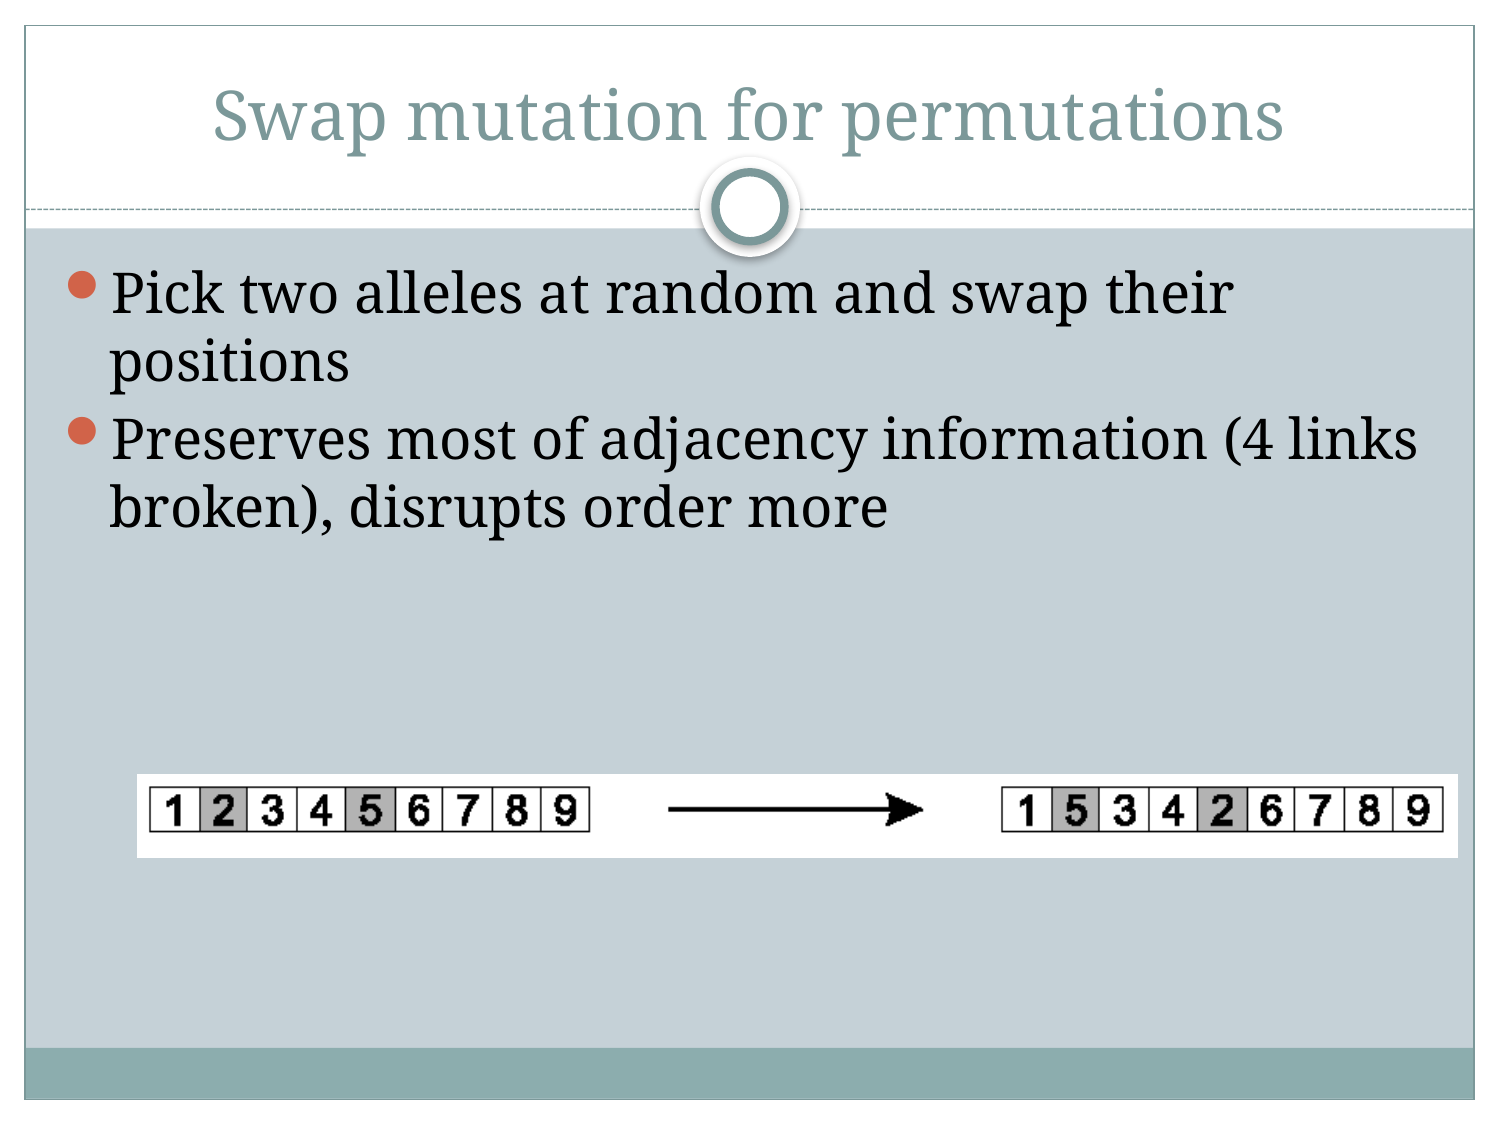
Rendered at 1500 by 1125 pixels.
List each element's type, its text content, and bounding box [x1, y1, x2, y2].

list Pick two alleles at random and swap their positions Preserves most of adjacency information (4 links broken), disrupts order more [49, 249, 1450, 1005]
title Swap mutation for permutations [49, 37, 1450, 162]
picture [137, 774, 1458, 858]
